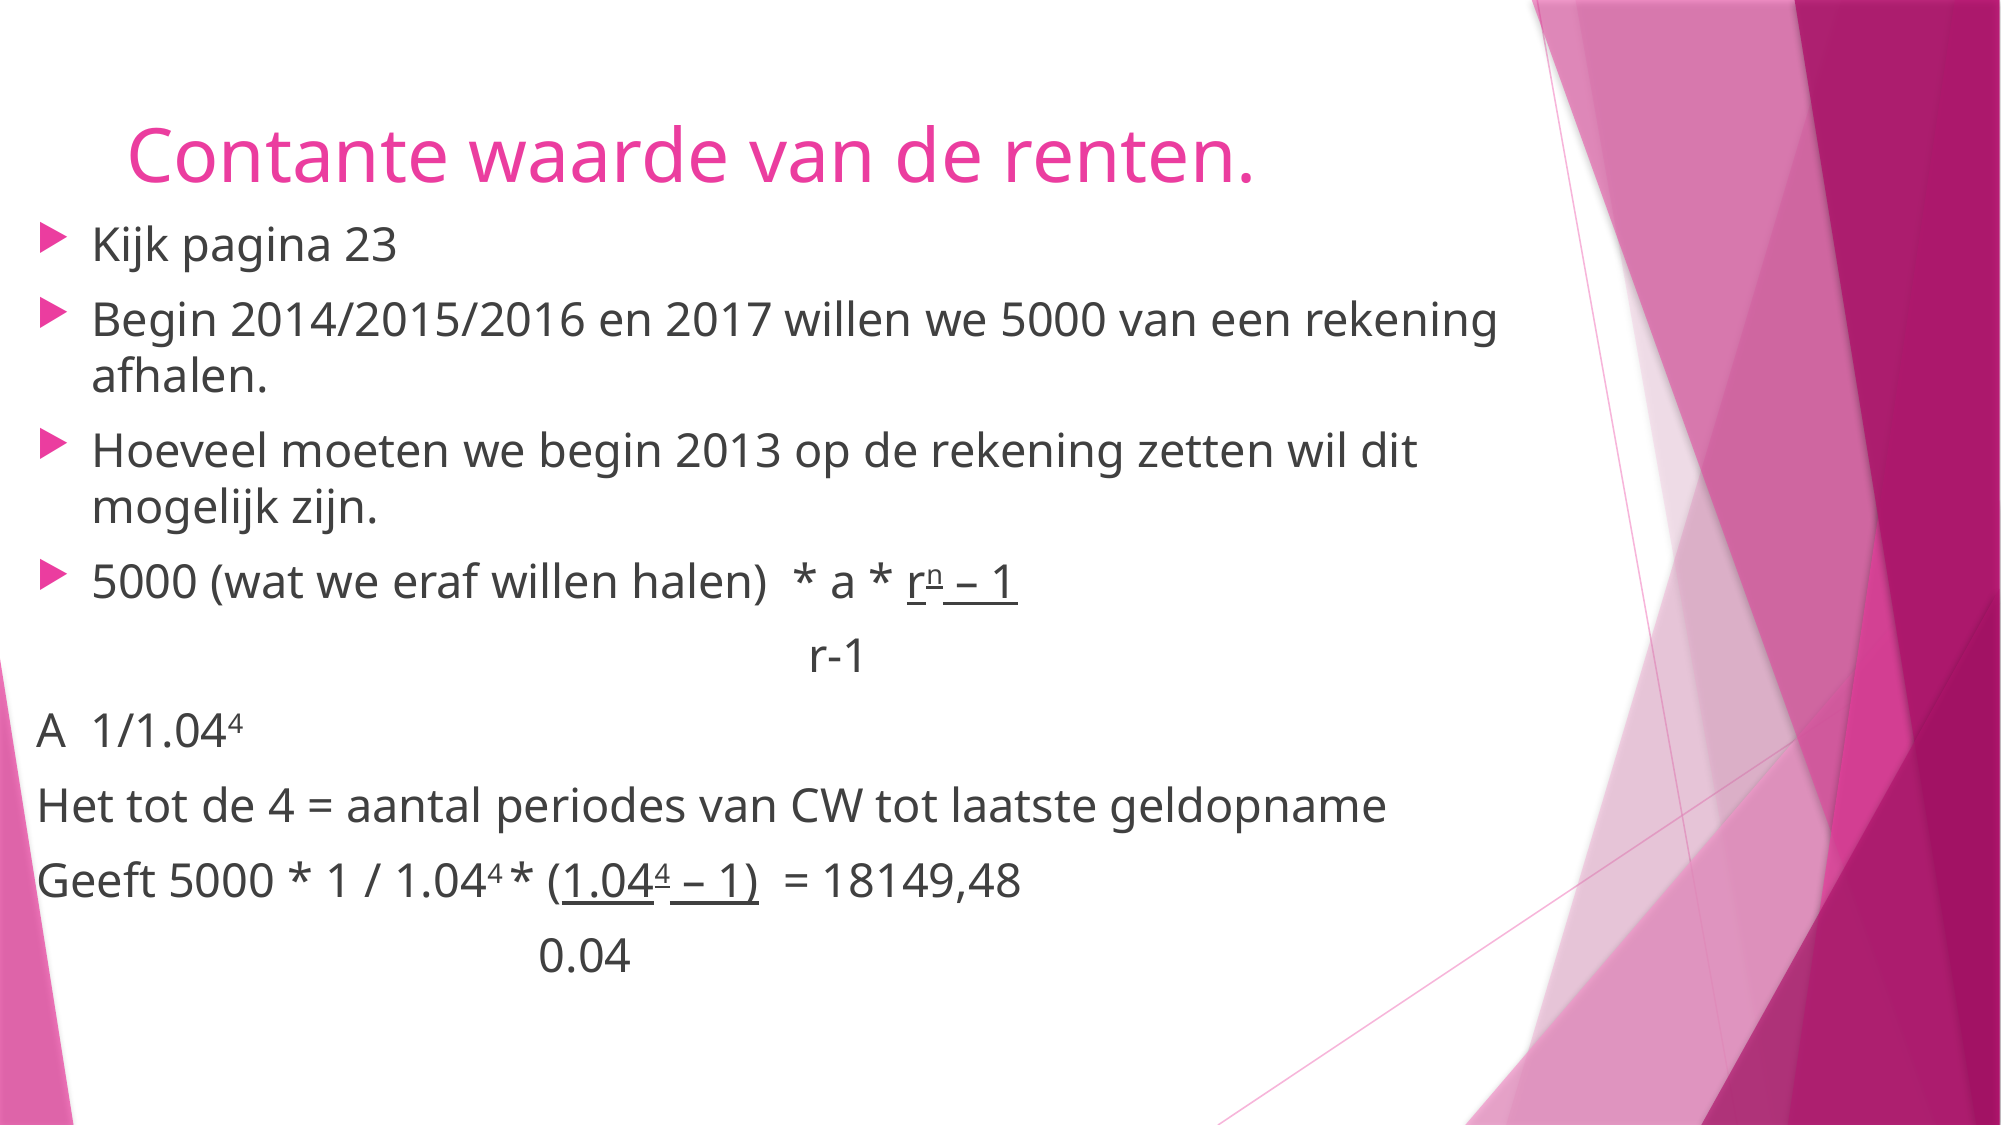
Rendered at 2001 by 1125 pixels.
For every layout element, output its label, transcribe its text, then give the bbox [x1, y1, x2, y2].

list Kijk pagina 23 Begin 2014/2015/2016 en 2017 willen we 5000 van een rekening afhalen. Hoeveel moeten we begin 2013 op de rekening zetten wil dit mogelijk zijn. 5000 (wat we eraf willen halen) * a * rn – 1 r-1 A 1/1.044 Het tot de 4 = aantal periodes van CW tot laatste geldopname Geeft 5000 * 1 / 1.044 * (1.044 – 1) = 18149,48 0.04 [21, 207, 1522, 991]
title Contante waarde van de renten. [111, 99, 1522, 207]
